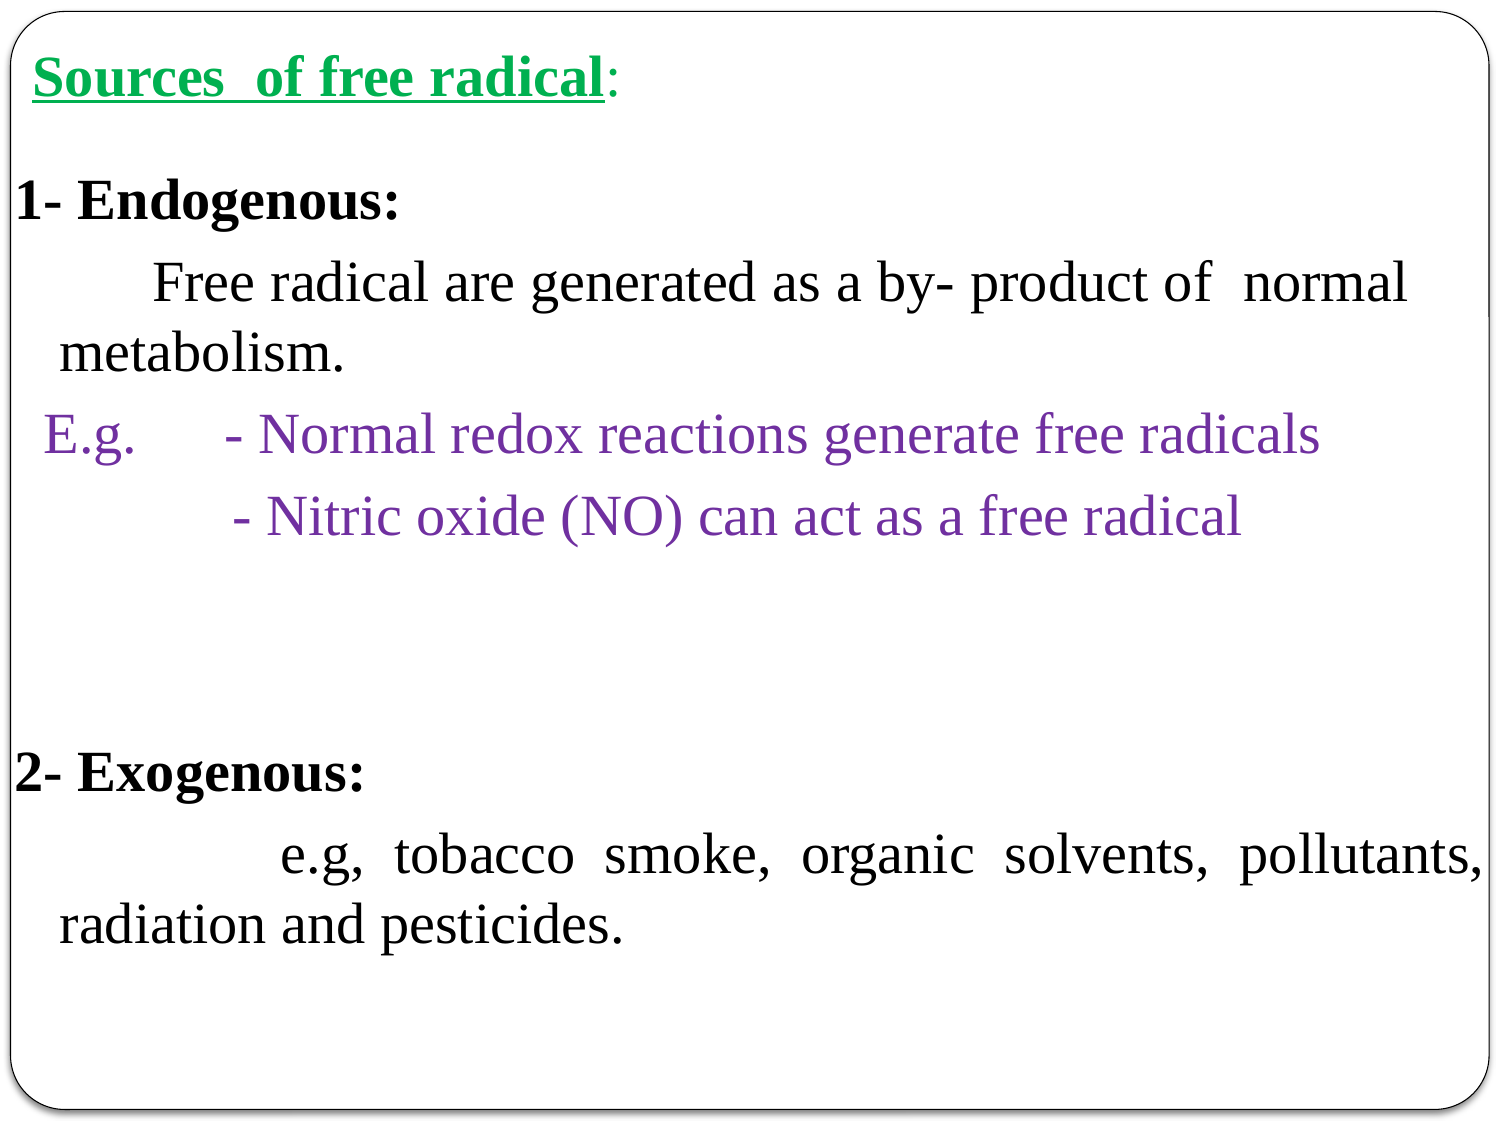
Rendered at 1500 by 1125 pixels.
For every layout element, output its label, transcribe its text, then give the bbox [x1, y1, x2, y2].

list 1- Endogenous: Free radical are generated as a by- product of normal metabolism. E.g. - Normal redox reactions generate free radicals - Nitric oxide (NO) can act as a free radical 2- Exogenous: e.g, tobacco smoke, organic solvents, pollutants, radiation and pesticides. [0, 0, 1500, 1125]
text_box Sources of free radical: [17, 30, 935, 186]
